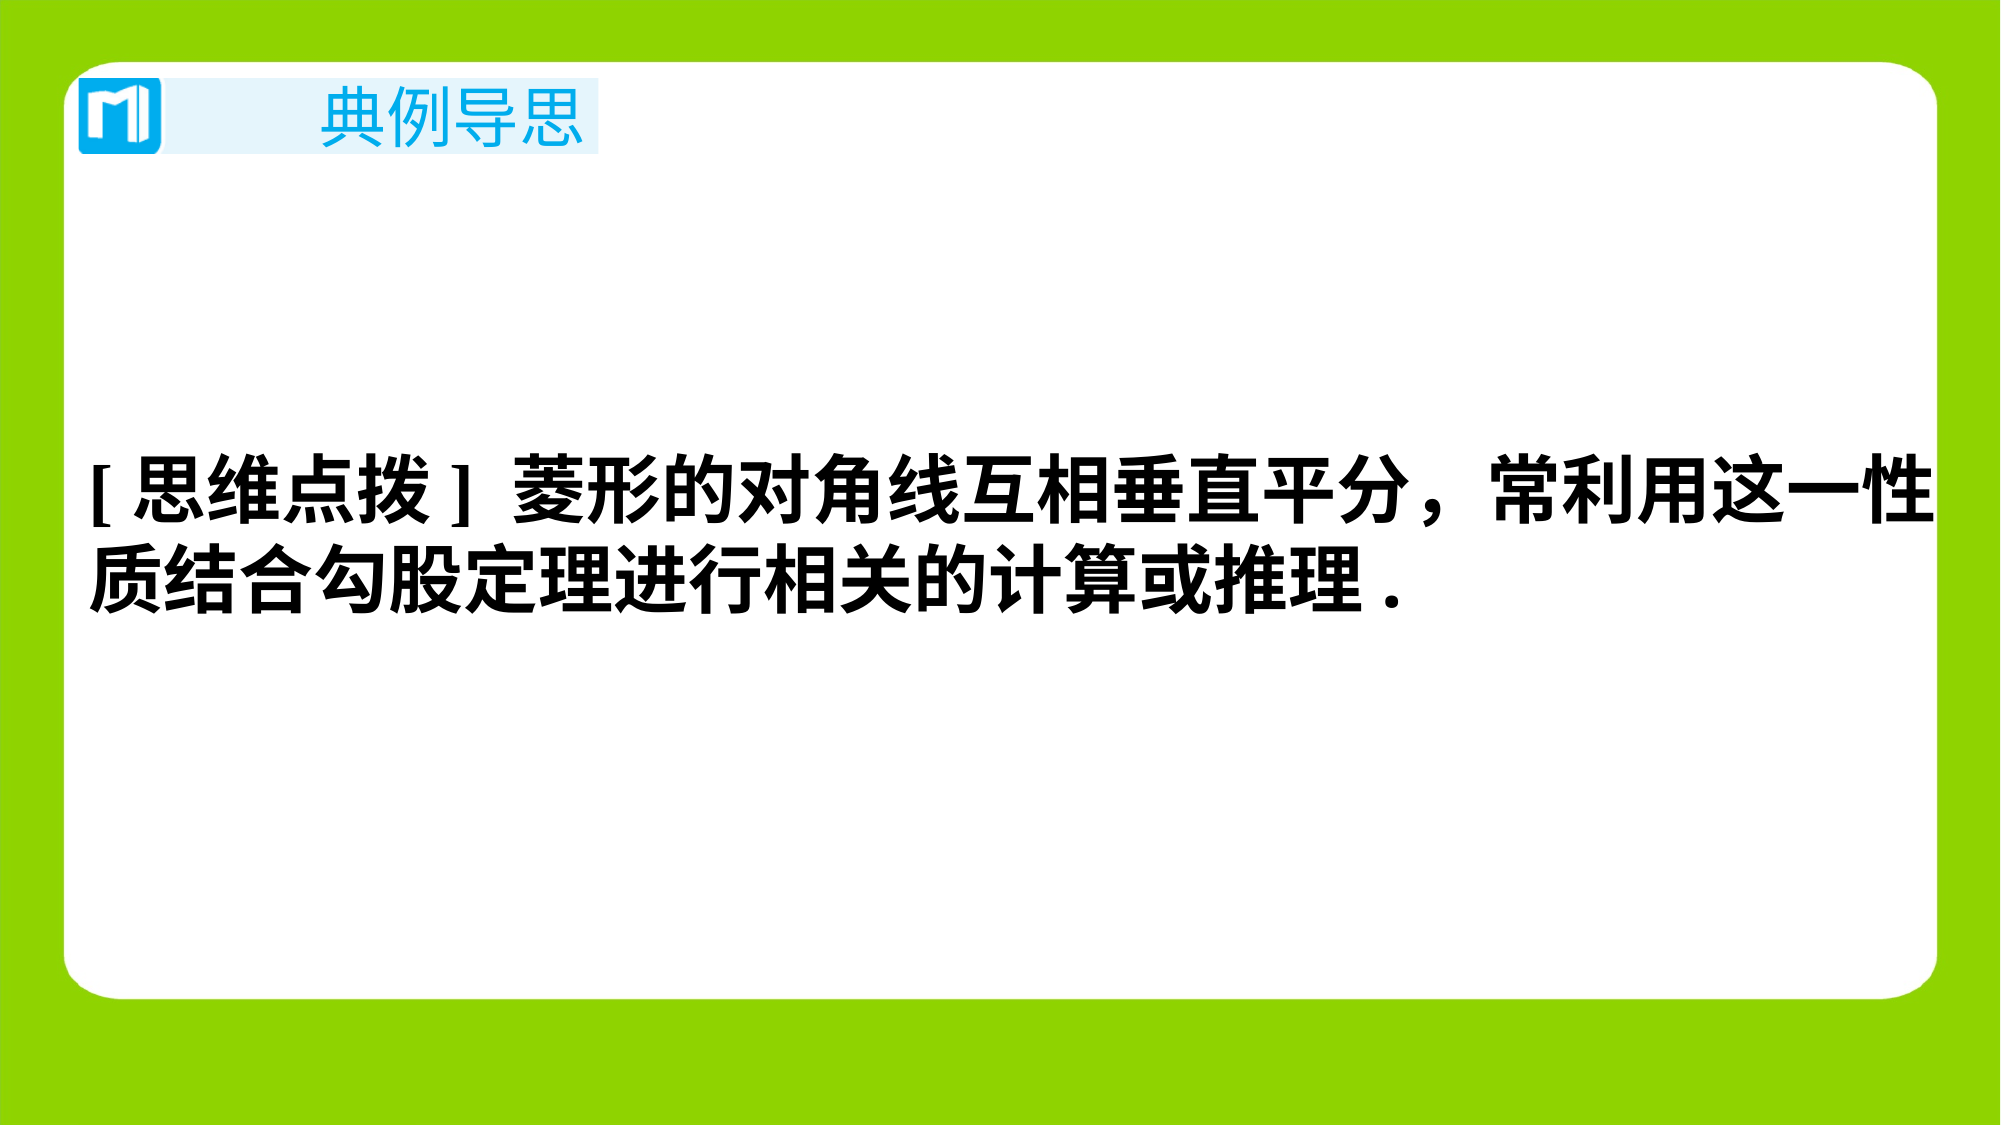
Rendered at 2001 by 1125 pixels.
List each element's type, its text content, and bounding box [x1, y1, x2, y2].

picture [0, 0, 2001, 1125]
text_box [思维点拨] 菱形的对角线互相垂直平分，常利用这一性 质结合勾股定理进行相关的计算或推理. [88, 442, 1974, 624]
